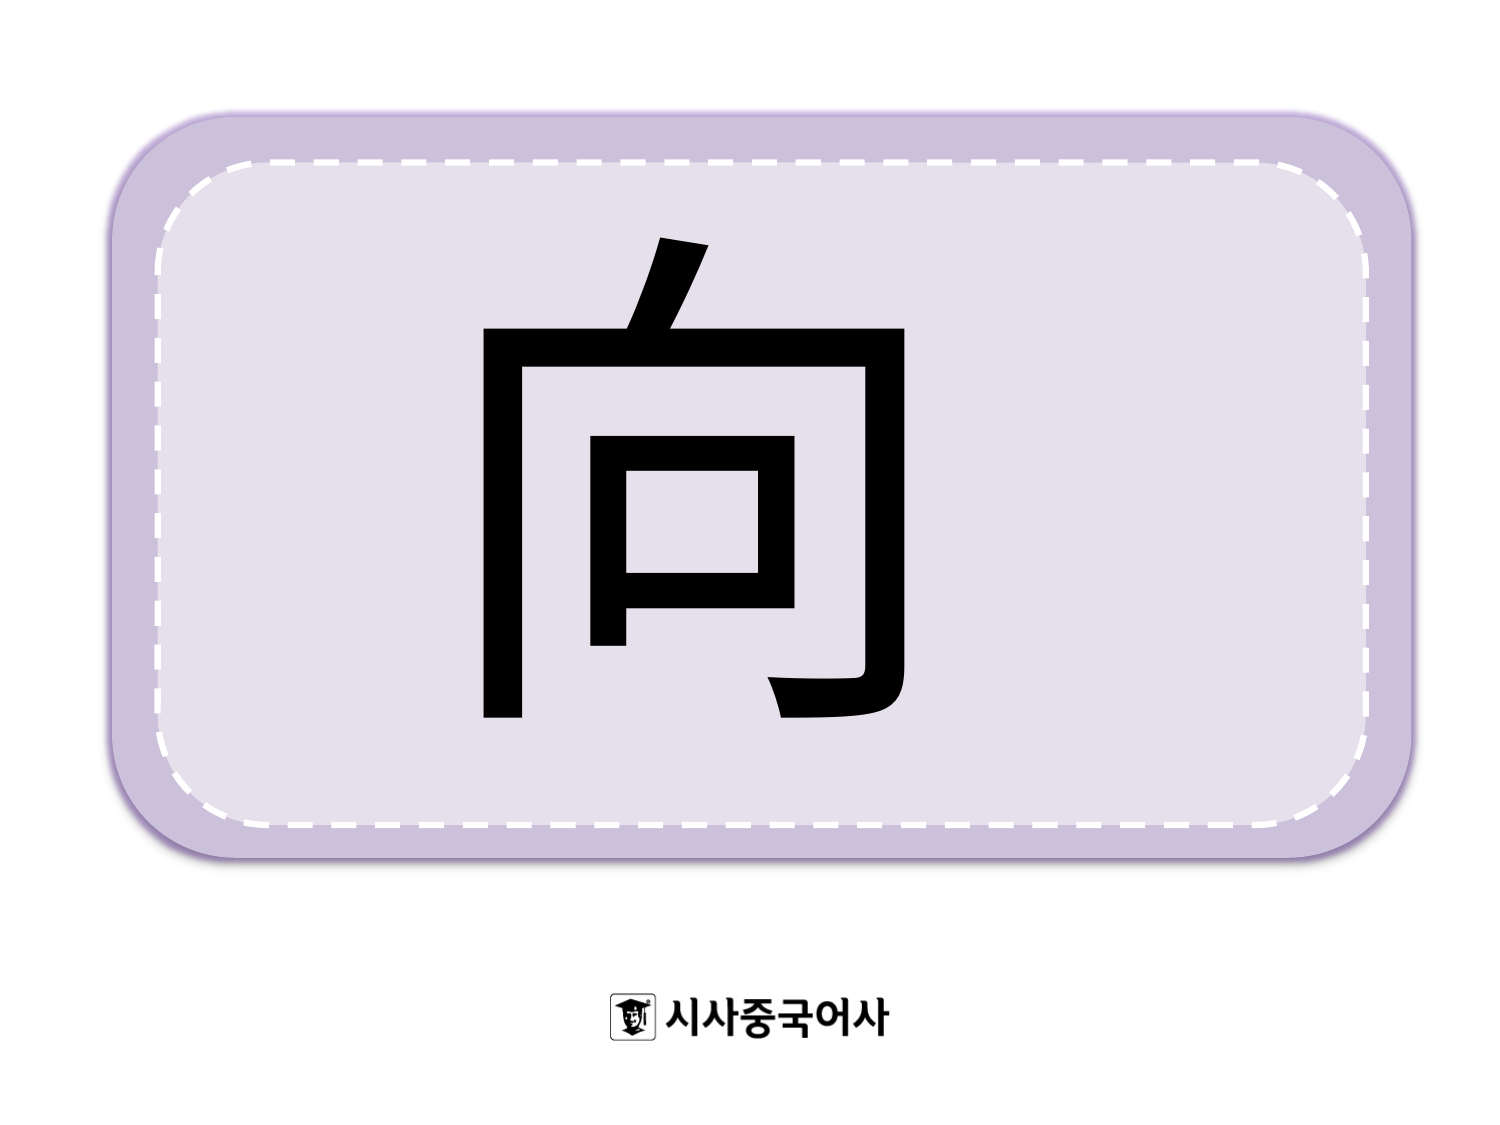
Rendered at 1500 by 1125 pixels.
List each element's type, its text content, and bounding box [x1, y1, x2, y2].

text_box 向 [147, 137, 1356, 800]
text_box [162, 160, 1371, 824]
picture [602, 987, 898, 1047]
